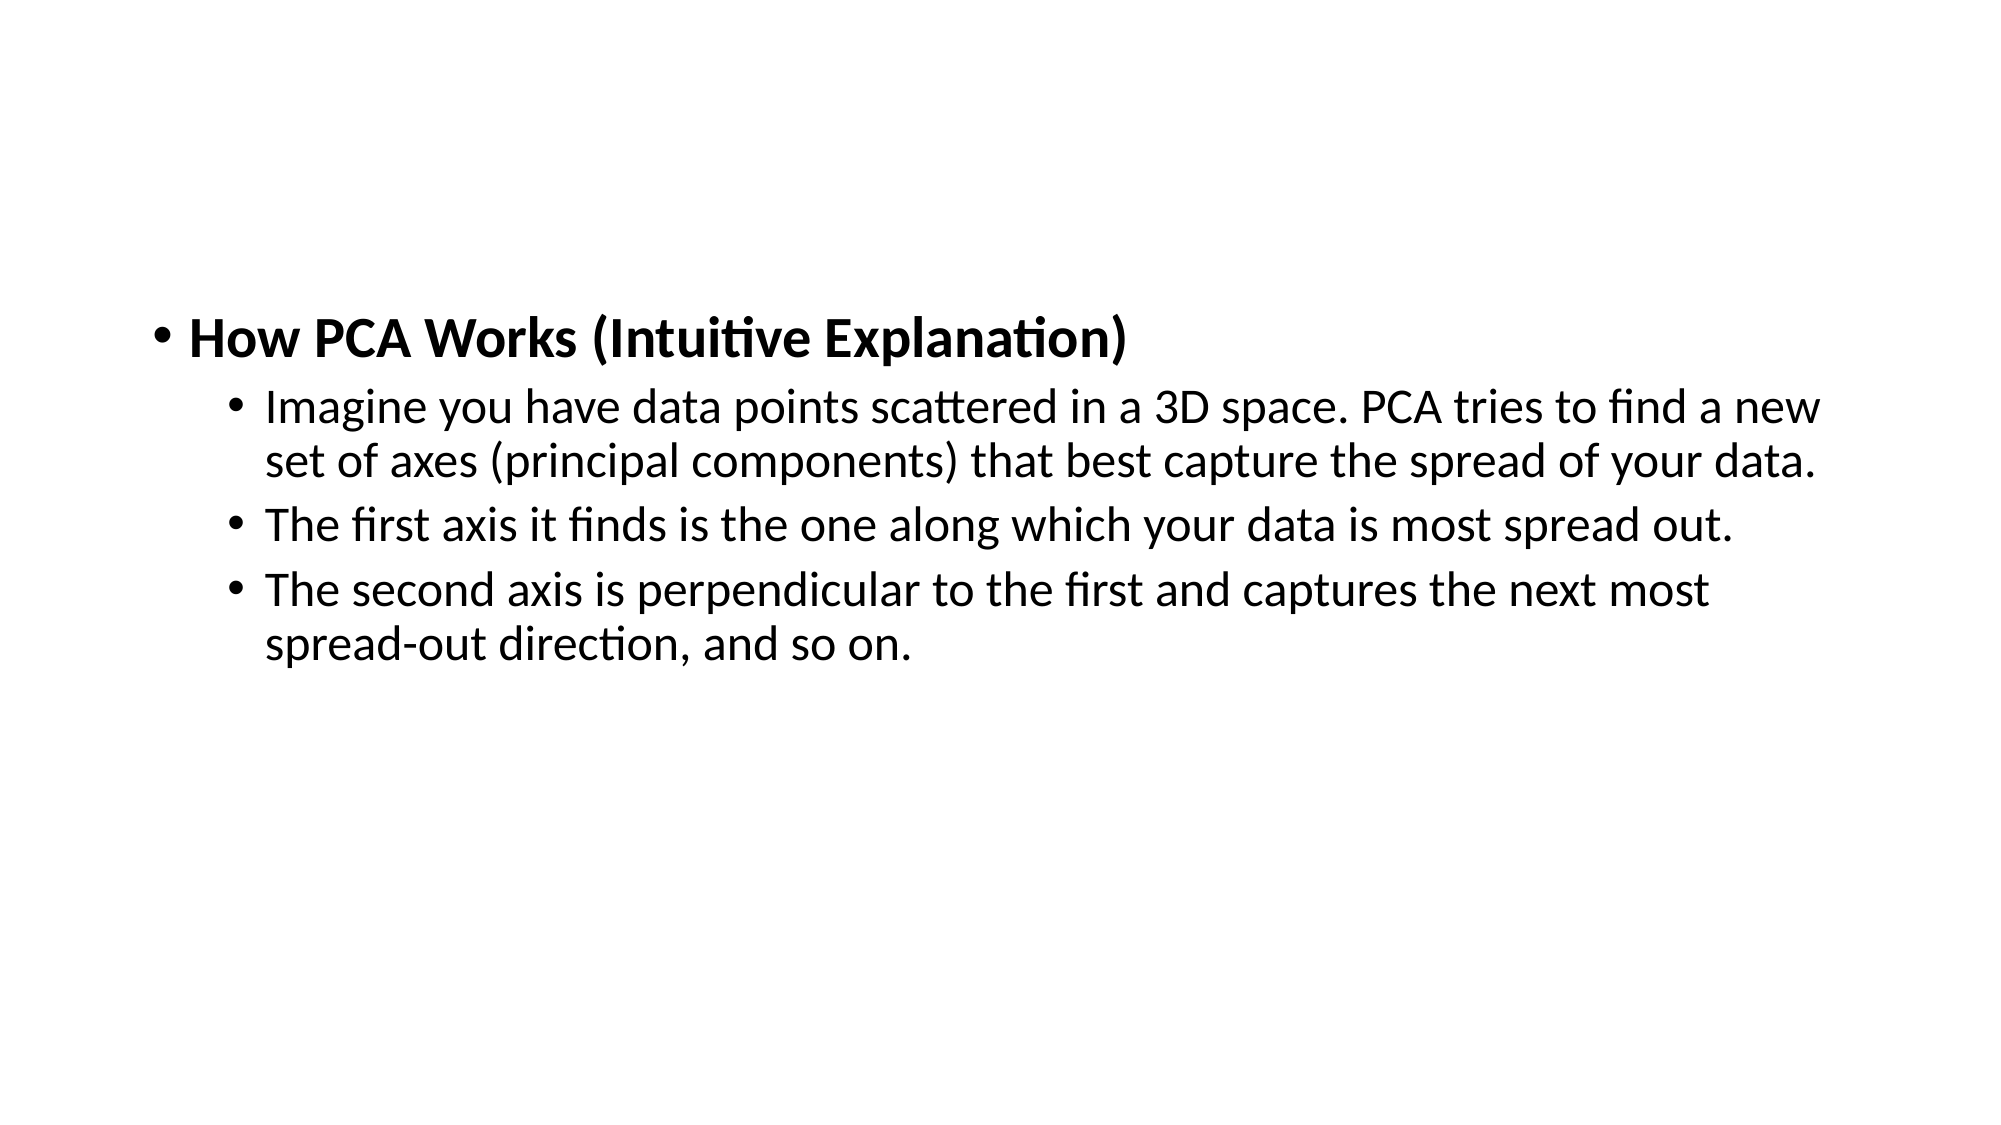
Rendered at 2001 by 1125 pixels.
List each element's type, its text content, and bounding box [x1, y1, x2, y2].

list How PCA Works (Intuitive Explanation) Imagine you have data points scattered in a 3D space. PCA tries to find a new set of axes (principal components) that best capture the spread of your data. The first axis it finds is the one along which your data is most spread out. The second axis is perpendicular to the first and captures the next most spread-out direction, and so on. [137, 299, 1863, 1014]
